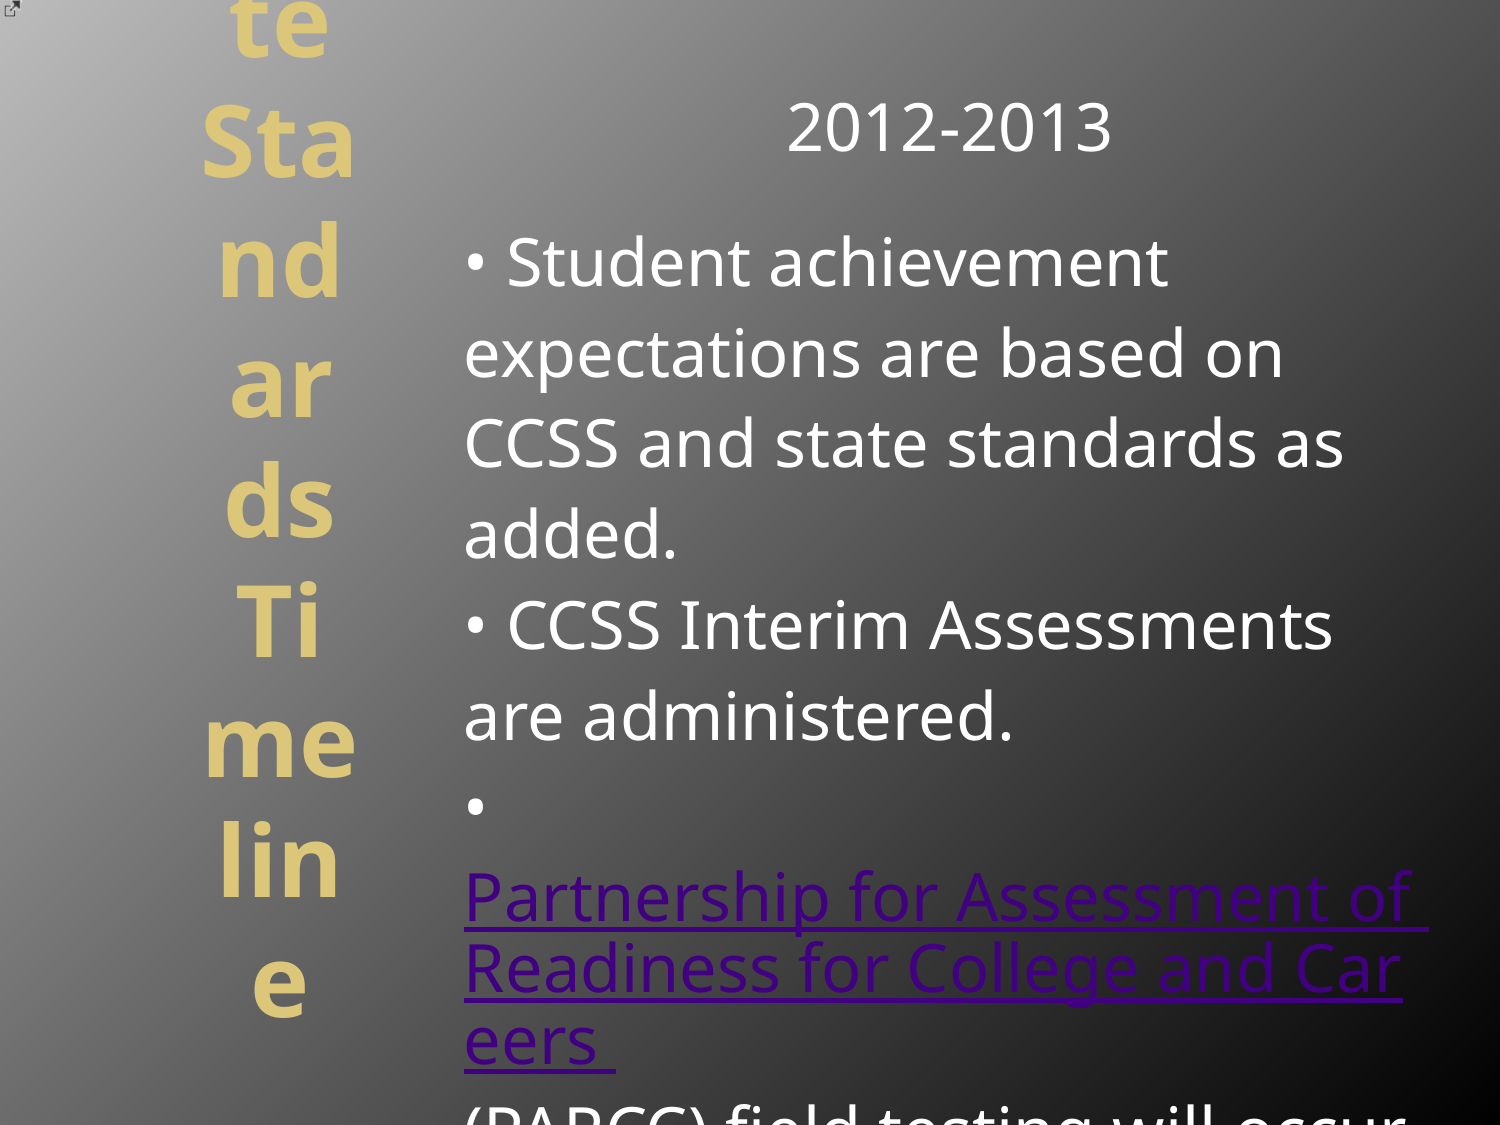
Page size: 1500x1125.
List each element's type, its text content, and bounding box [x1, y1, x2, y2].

title Common Core State Standards Timeline [200, 75, 375, 1038]
table_header 2012-2013 [463, 50, 1438, 200]
table_cell • Student achievement expectations are based on CCSS and state standards as added. • CCSS Interim Assessments are administered. • Partnership for Assessment of Readiness for College and Careers (PARCC) field testing will occur. [463, 200, 1438, 1047]
picture [0, 0, 22, 22]
